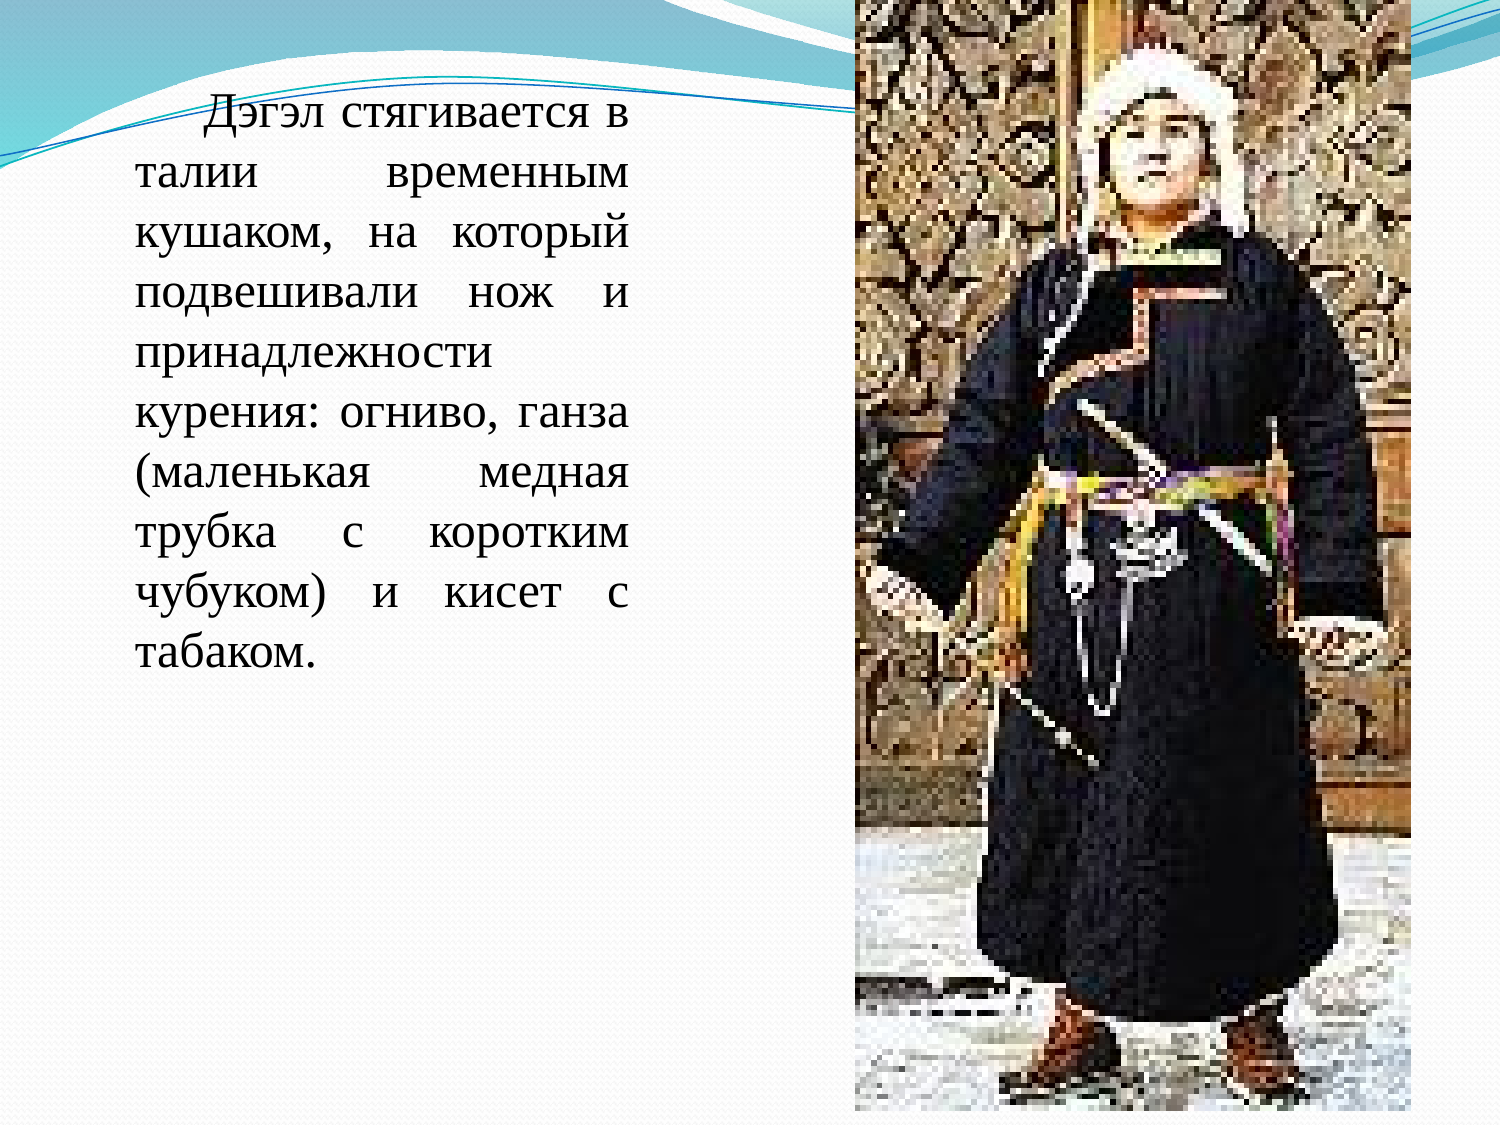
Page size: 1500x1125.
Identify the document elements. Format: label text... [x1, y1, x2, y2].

picture [855, 0, 1411, 1111]
list Дэгэл стягивается в талии временным кушаком, на который подвешивали нож и принадлежности курения: огниво, ганза (маленькая медная трубка с коротким чубуком) и кисет с табаком. [75, 70, 645, 1038]
